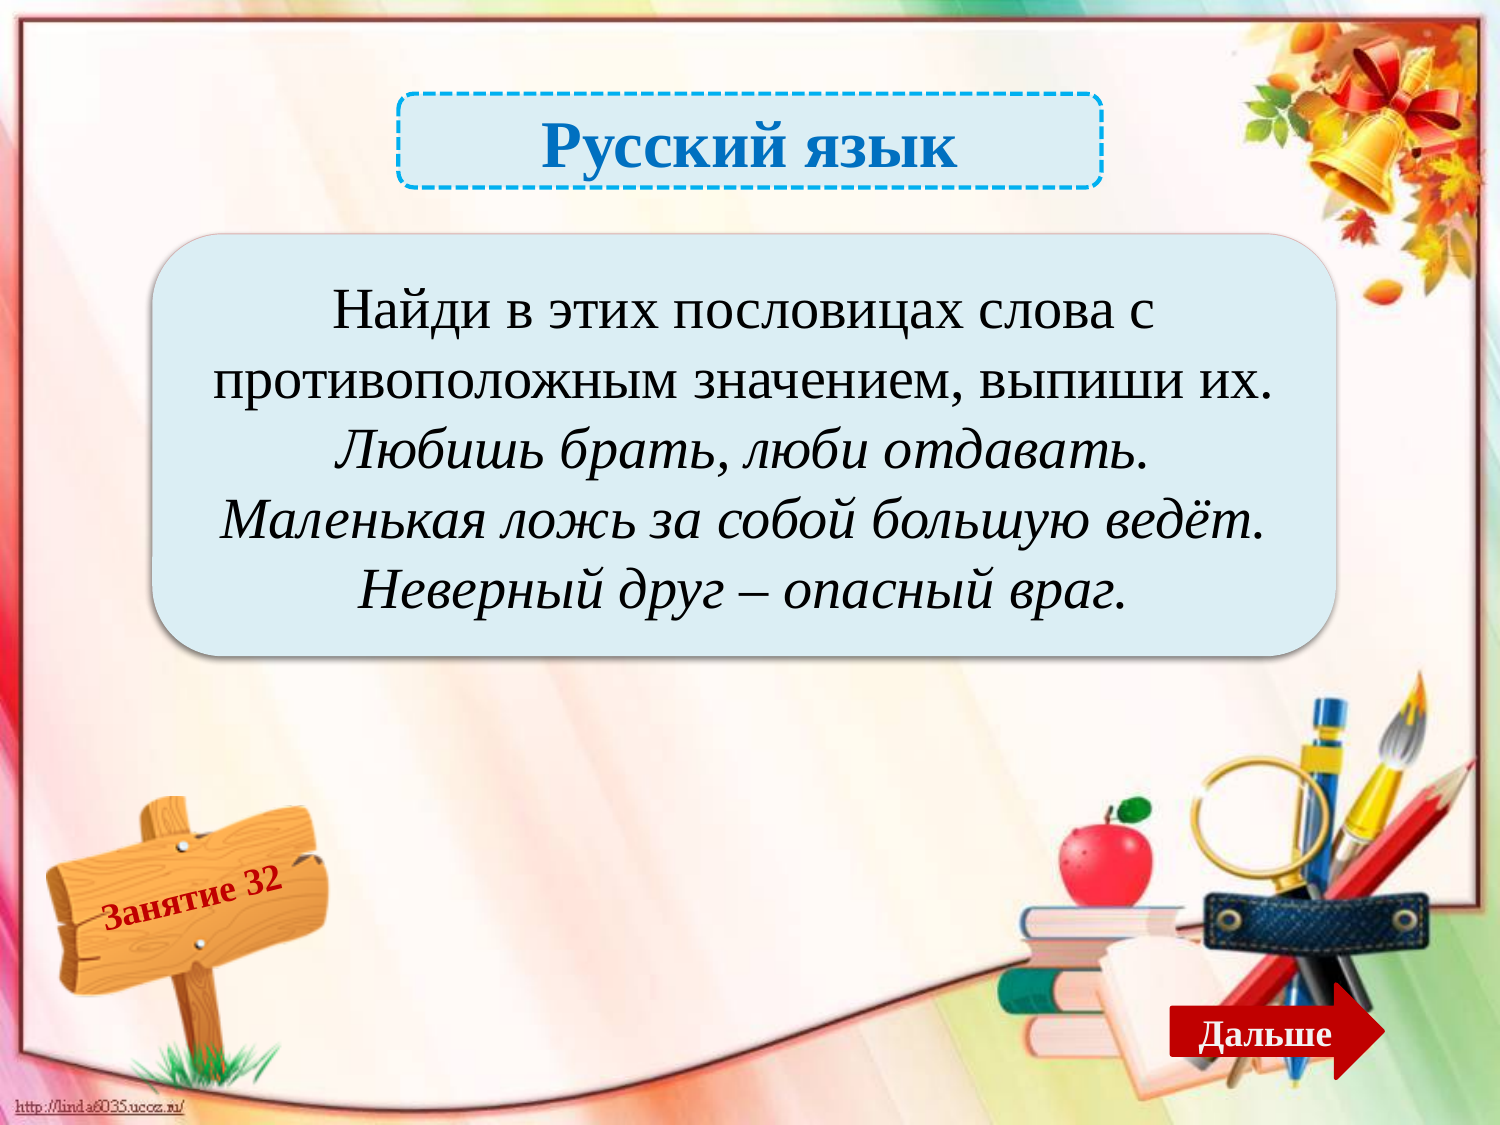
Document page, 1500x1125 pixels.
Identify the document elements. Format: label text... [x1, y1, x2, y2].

text_box [150, 232, 1338, 659]
picture [0, 0, 1500, 1125]
text_box Русский язык [396, 91, 1104, 190]
text_box Дальше [1169, 982, 1385, 1081]
